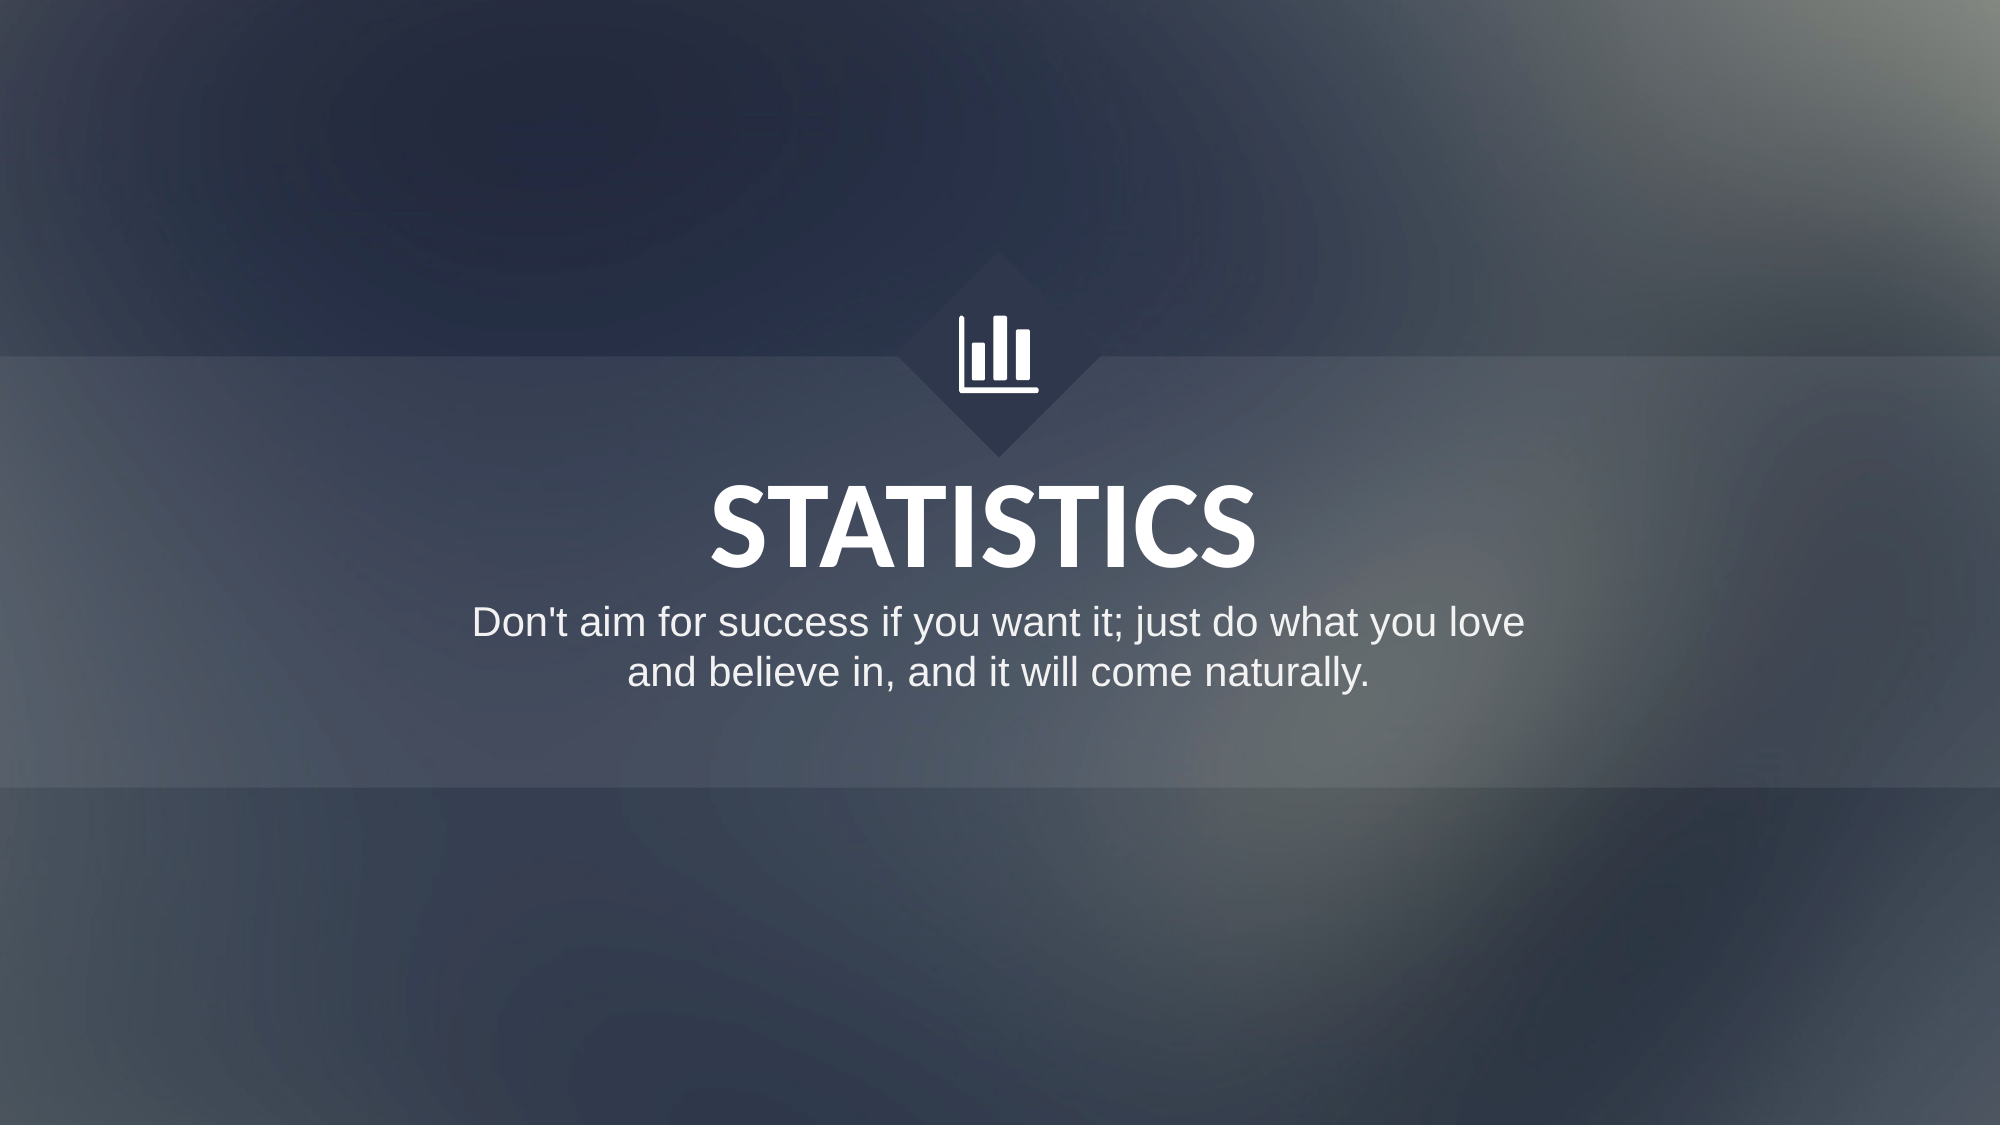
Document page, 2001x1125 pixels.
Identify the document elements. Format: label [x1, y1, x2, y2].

picture [0, 0, 2000, 1125]
text_box [925, 281, 1073, 428]
